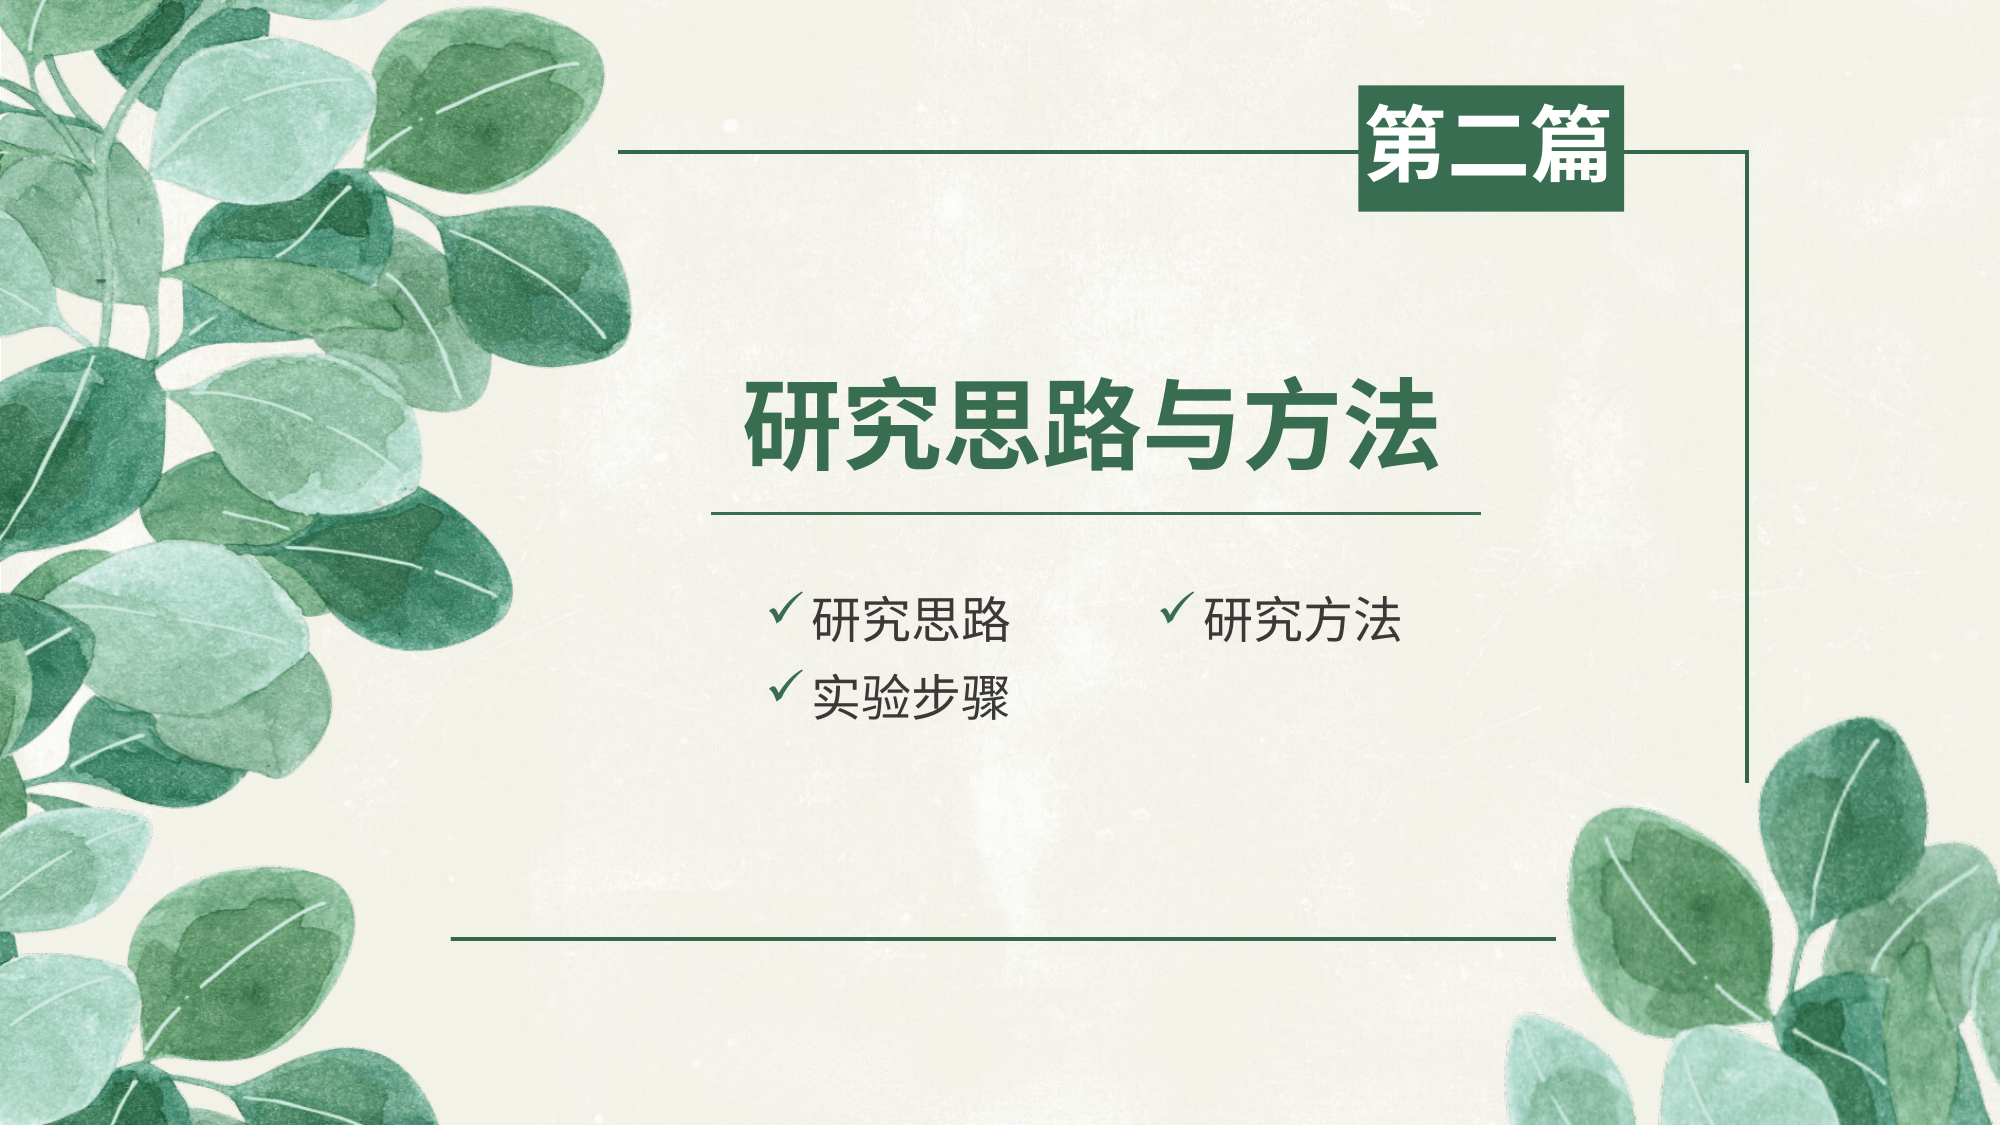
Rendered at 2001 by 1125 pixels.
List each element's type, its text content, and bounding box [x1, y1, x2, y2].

picture [0, 0, 2000, 1125]
text_box 第二篇 [1349, 84, 1629, 138]
